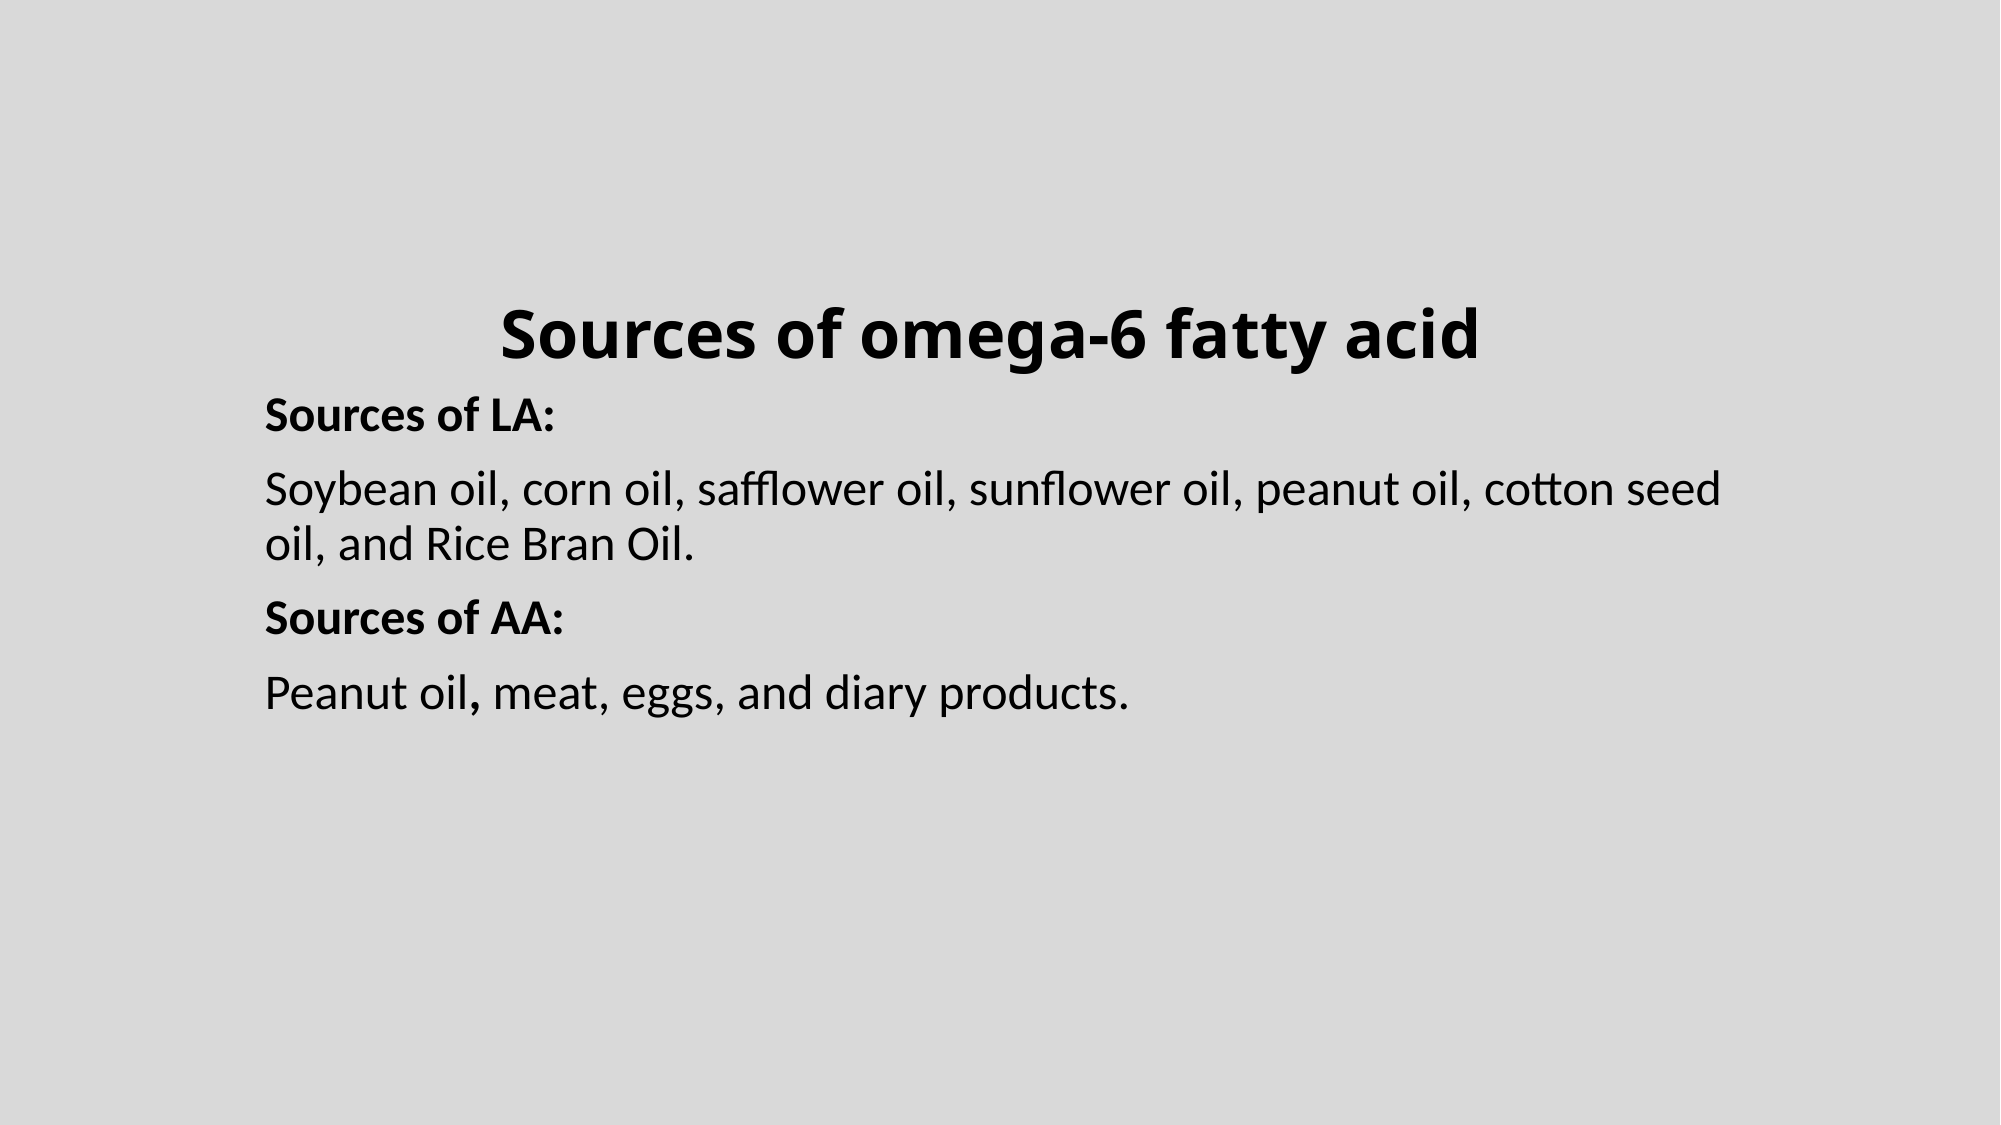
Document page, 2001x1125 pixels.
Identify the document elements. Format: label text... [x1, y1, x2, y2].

subtitle Sources of LA: Soybean oil, corn oil, safflower oil, sunflower oil, peanut oil, cotton seed oil, and Rice Bran Oil. Sources of AA: Peanut oil, meat, eggs, and diary products. [249, 380, 1750, 1040]
title Sources of omega-6 fatty acid [249, 184, 1750, 380]
